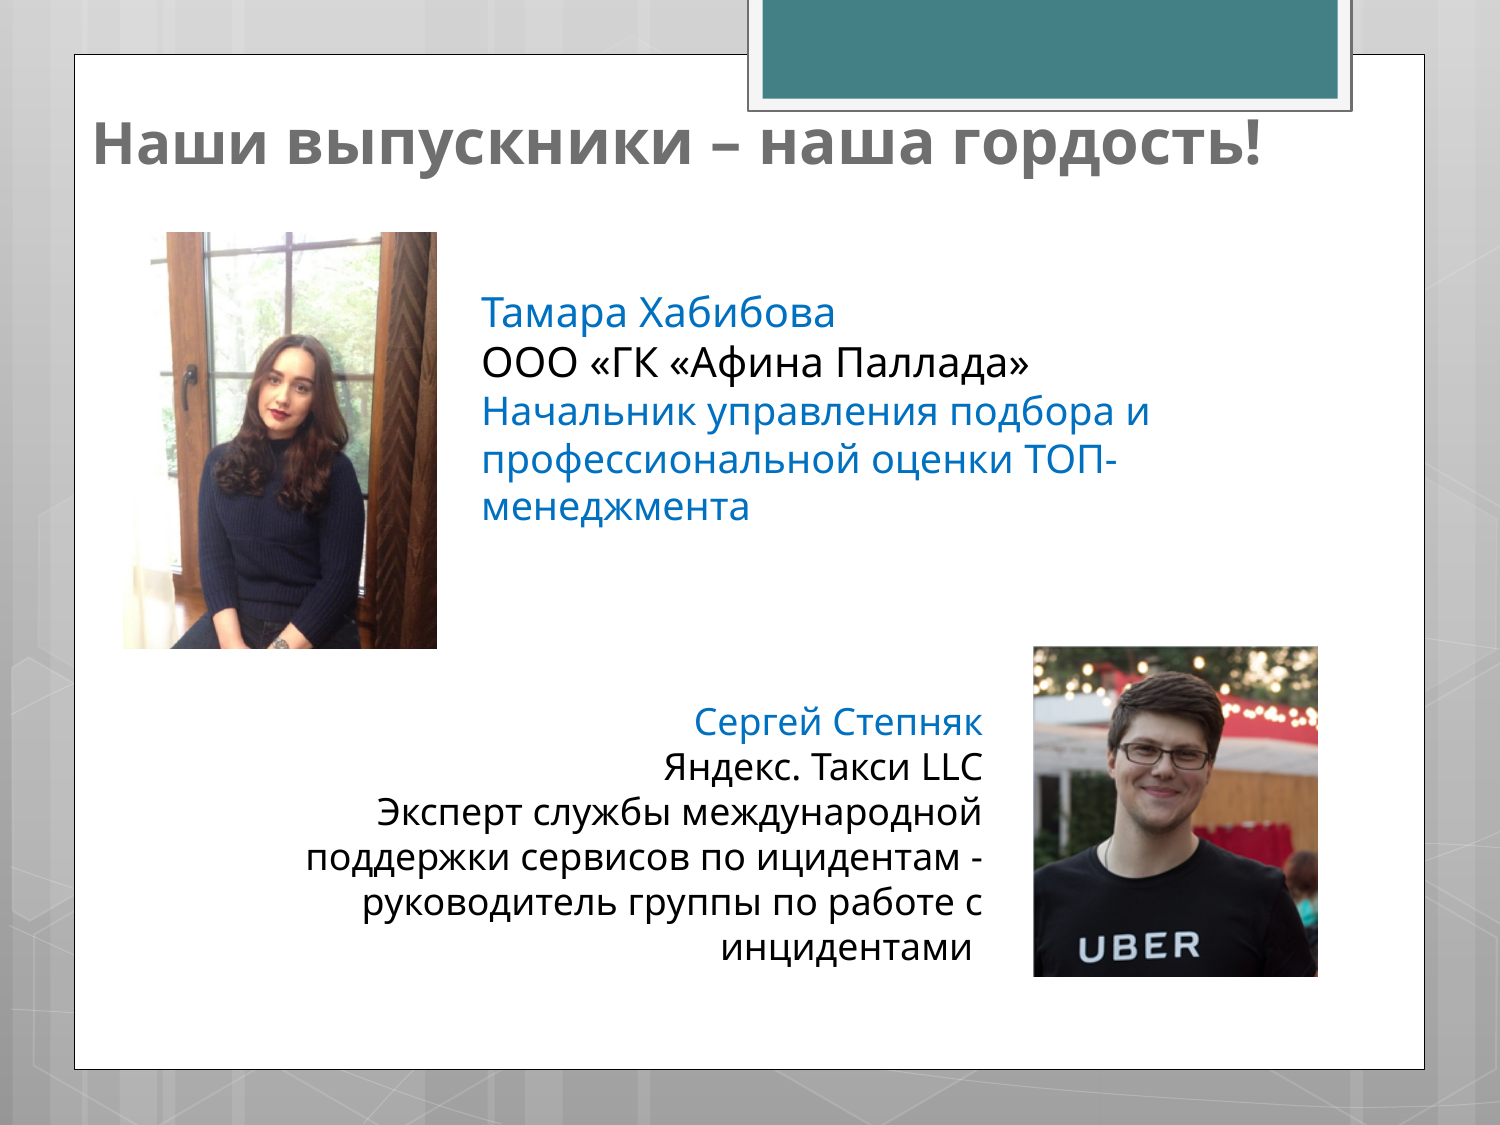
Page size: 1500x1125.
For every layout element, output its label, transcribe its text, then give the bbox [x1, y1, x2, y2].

picture [123, 231, 437, 650]
picture [1033, 646, 1318, 978]
text_box Тамара Хабибова ООО «ГК «Афина Паллада» Начальник управления подбора и профессиональной оценки ТОП-менеджмента [466, 278, 1394, 537]
title Наши выпускники – наша гордость! [76, 71, 1471, 185]
text_box Сергей Степняк Яндекс. Такси LLC Эксперт службы международной поддержки сервисов по ицидентам - руководитель группы по работе с инцидентами [159, 690, 998, 975]
